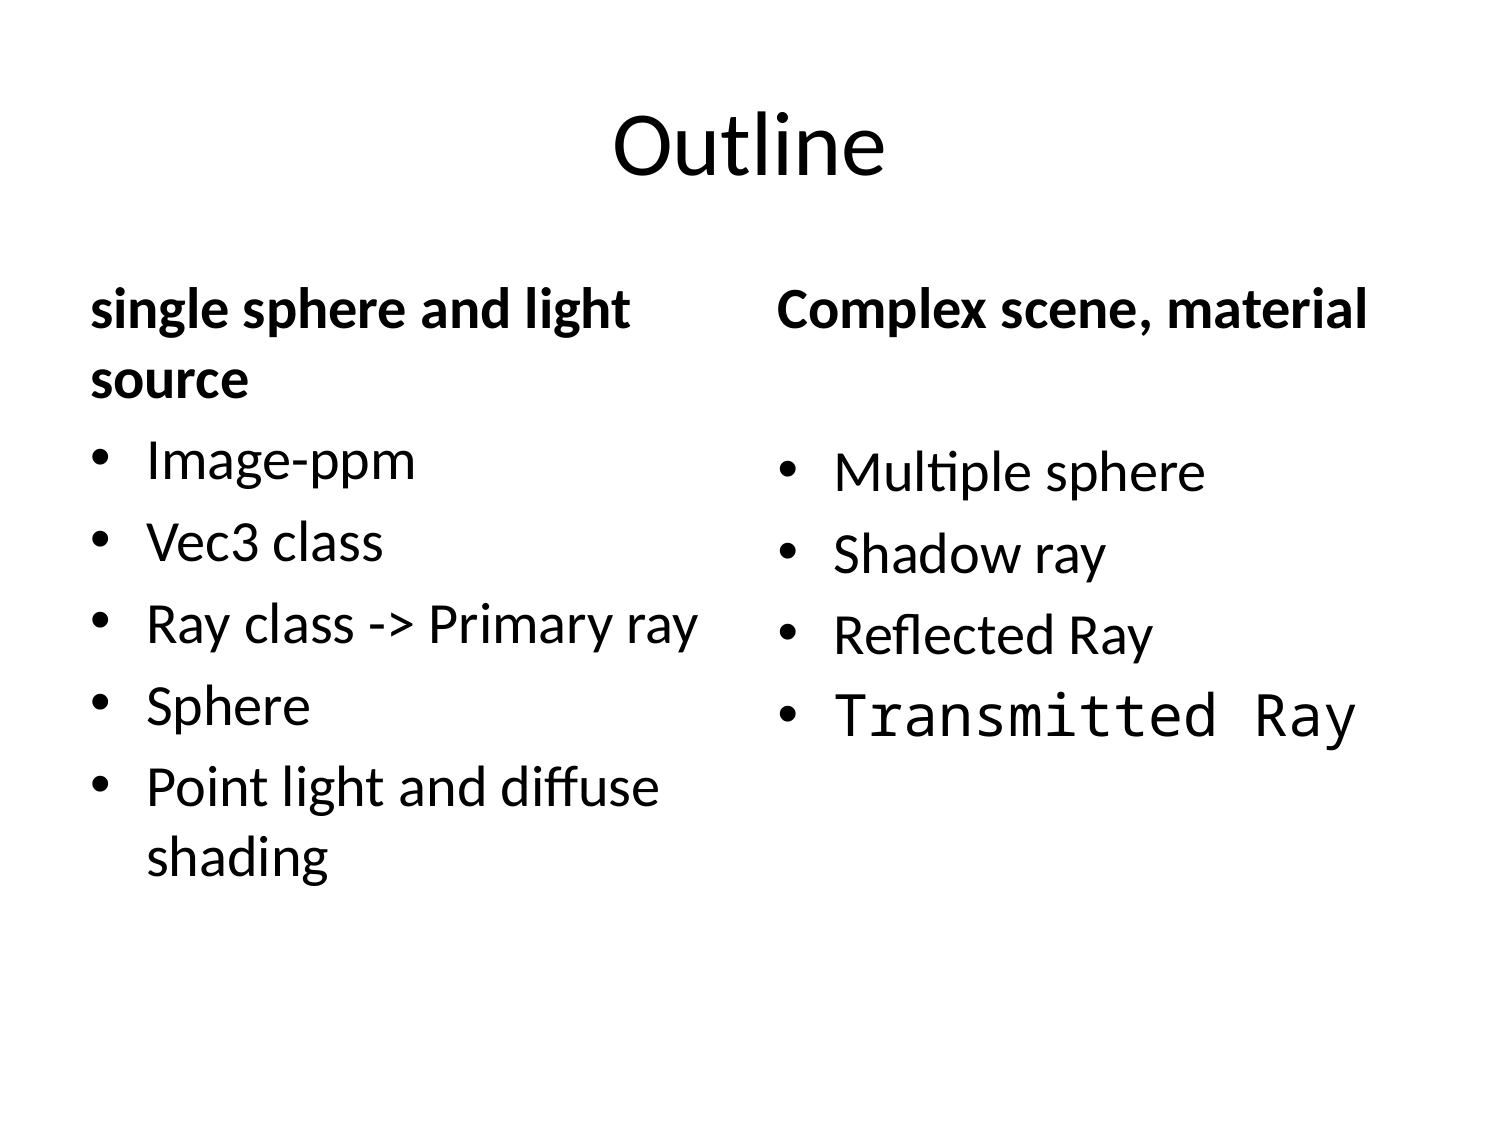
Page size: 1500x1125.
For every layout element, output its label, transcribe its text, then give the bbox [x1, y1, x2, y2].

list single sphere and light source Image-ppm Vec3 class Ray class -> Primary ray Sphere Point light and diffuse shading [75, 262, 738, 1005]
title Outline [75, 45, 1425, 233]
list Complex scene, material Multiple sphere Shadow ray Reflected Ray Transmitted Ray [762, 262, 1425, 1005]
